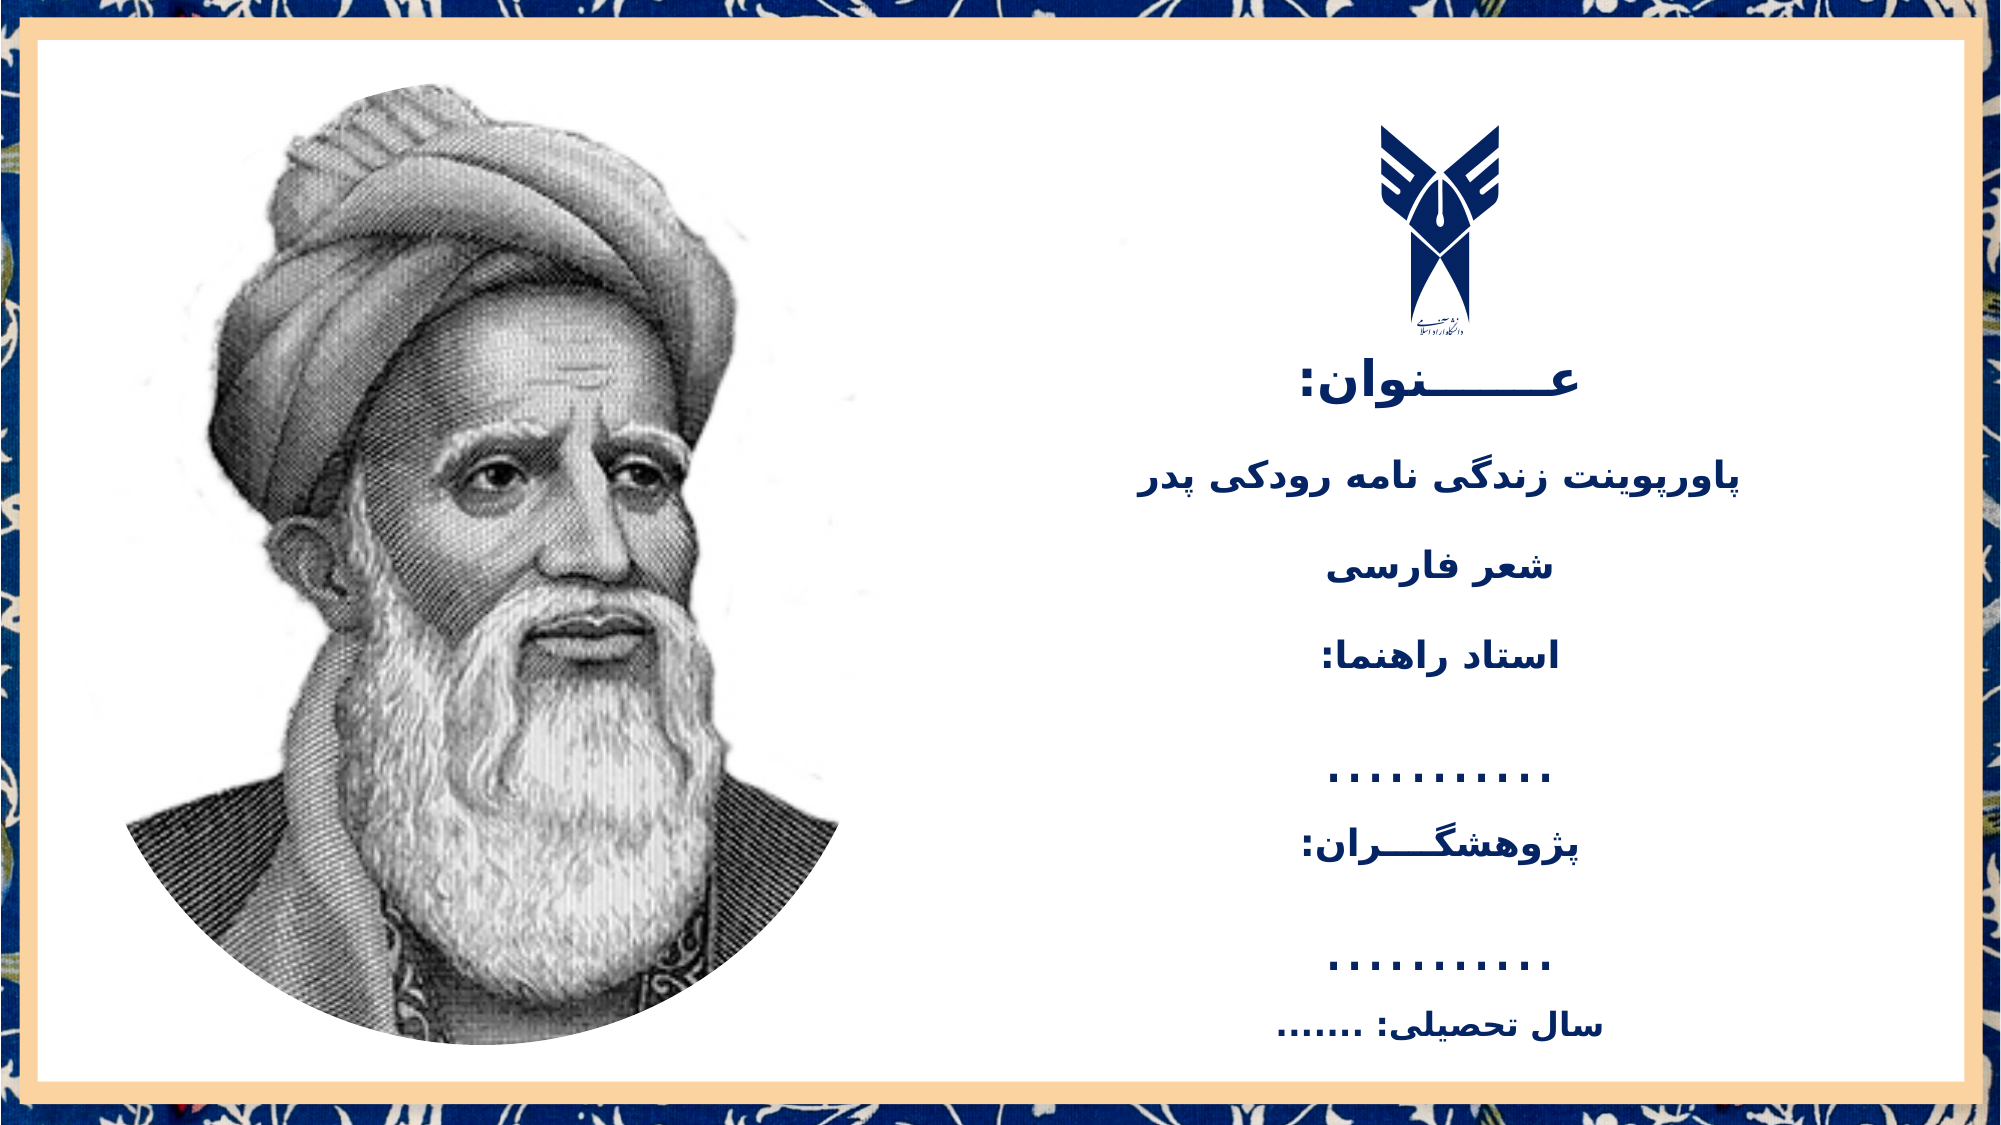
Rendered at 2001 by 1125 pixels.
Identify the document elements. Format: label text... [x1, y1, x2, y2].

text_box عـــــــنوان: پاورپوینت زندگی نامه رودکی پدر شعر فارسی استاد راهنما: ........... پژوهشگــــران: ........... سال تحصیلی: ....... [1119, 228, 1761, 1051]
picture [2, 1, 1999, 1125]
